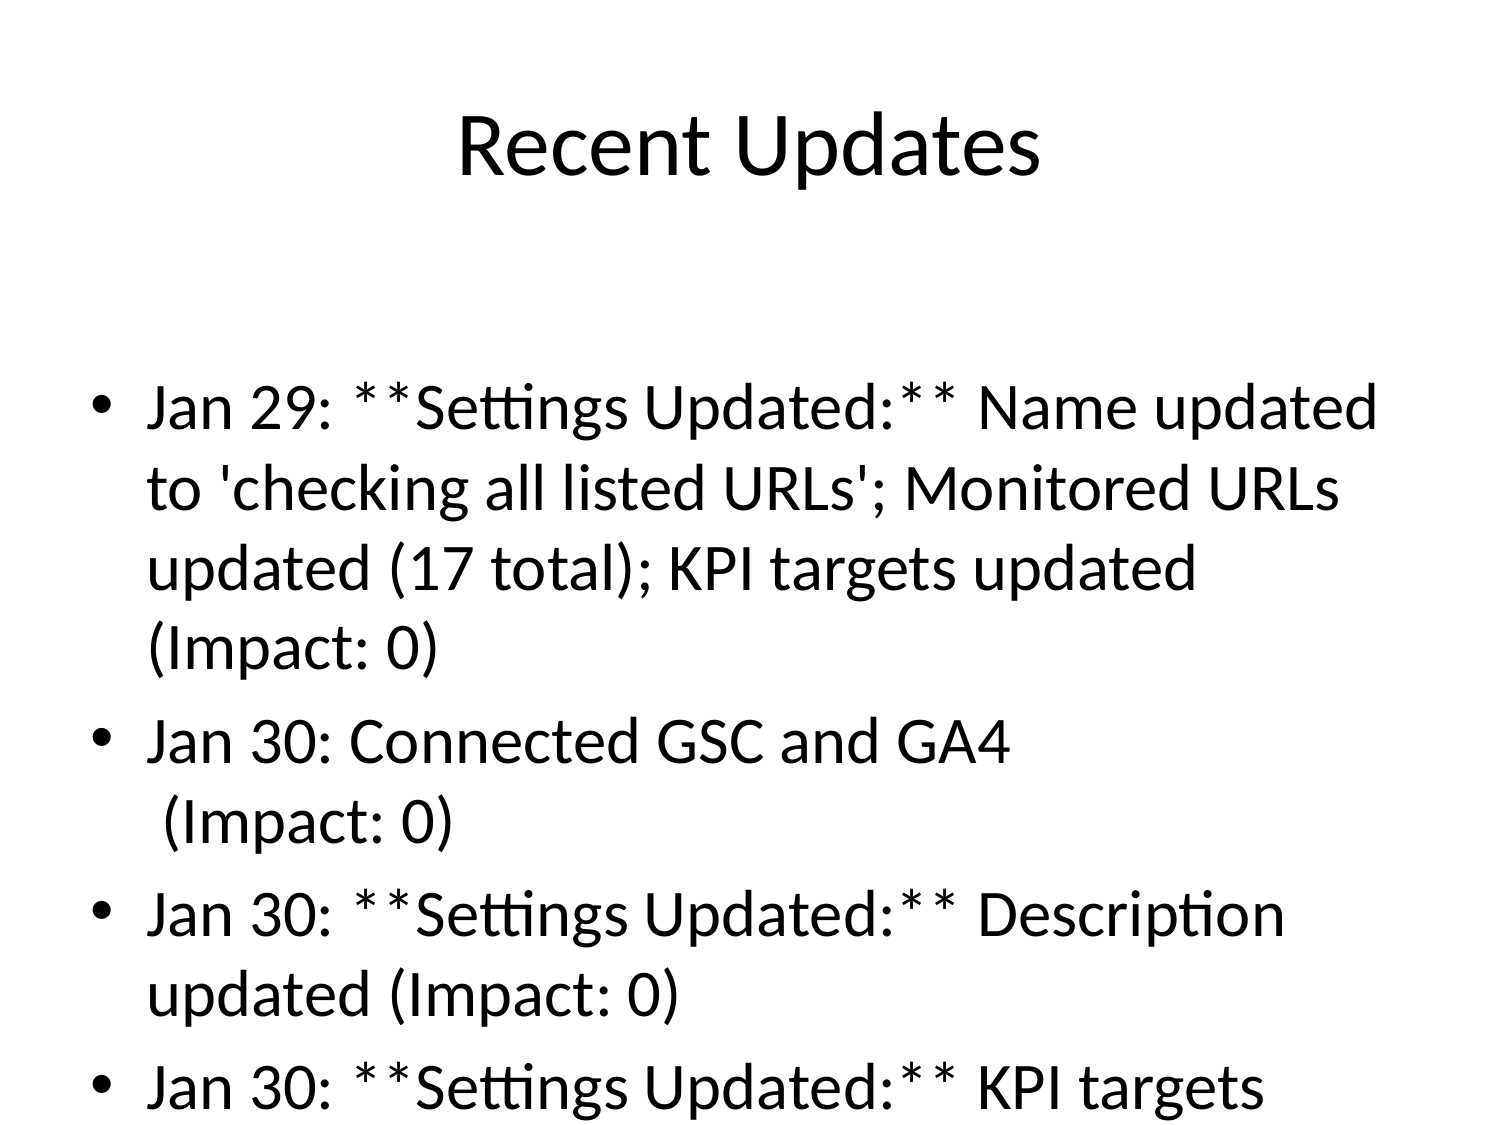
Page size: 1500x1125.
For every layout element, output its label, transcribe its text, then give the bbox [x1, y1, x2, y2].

list Jan 29: **Settings Updated:** Name updated to 'checking all listed URLs'; Monitored URLs updated (17 total); KPI targets updated (Impact: 0) Jan 30: Connected GSC and GA4 (Impact: 0) Jan 30: **Settings Updated:** Description updated (Impact: 0) Jan 30: **Settings Updated:** KPI targets updated (Impact: 0) Jan 30: dfbzxvfs (Impact: 0) [75, 262, 1425, 1005]
title Recent Updates [75, 45, 1425, 233]
